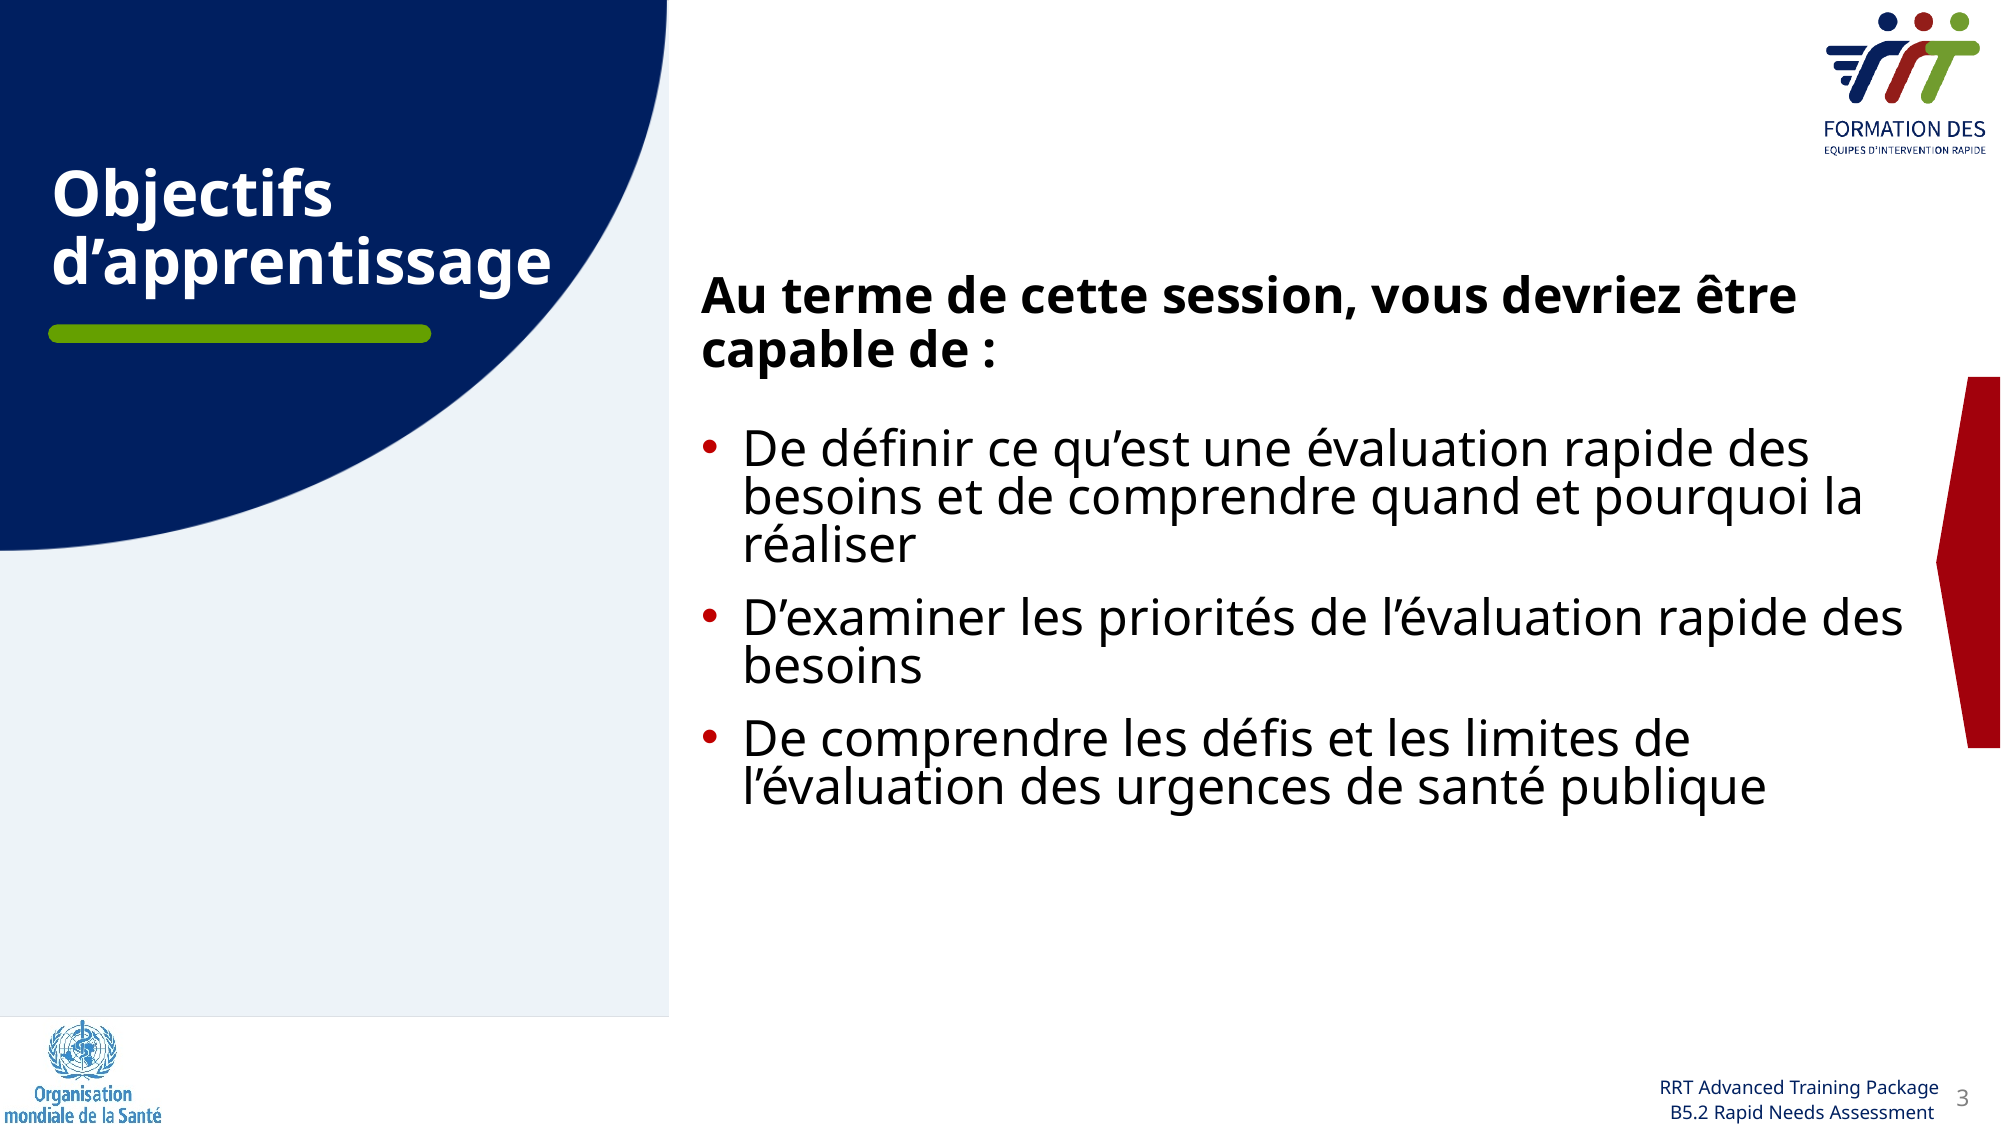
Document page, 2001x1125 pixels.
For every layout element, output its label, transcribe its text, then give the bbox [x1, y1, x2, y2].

picture [0, 0, 669, 1124]
picture [1824, 11, 1986, 156]
title Objectifs d’apprentissage [51, 160, 588, 299]
list Au terme de cette session, vous devriez être capable de : De définir ce qu’est une évaluation rapide des besoins et de comprendre quand et pourquoi la réaliser D’examiner les priorités de l’évaluation rapide des besoins De comprendre les défis et les limites de l’évaluation des urgences de santé publique [700, 269, 1949, 856]
